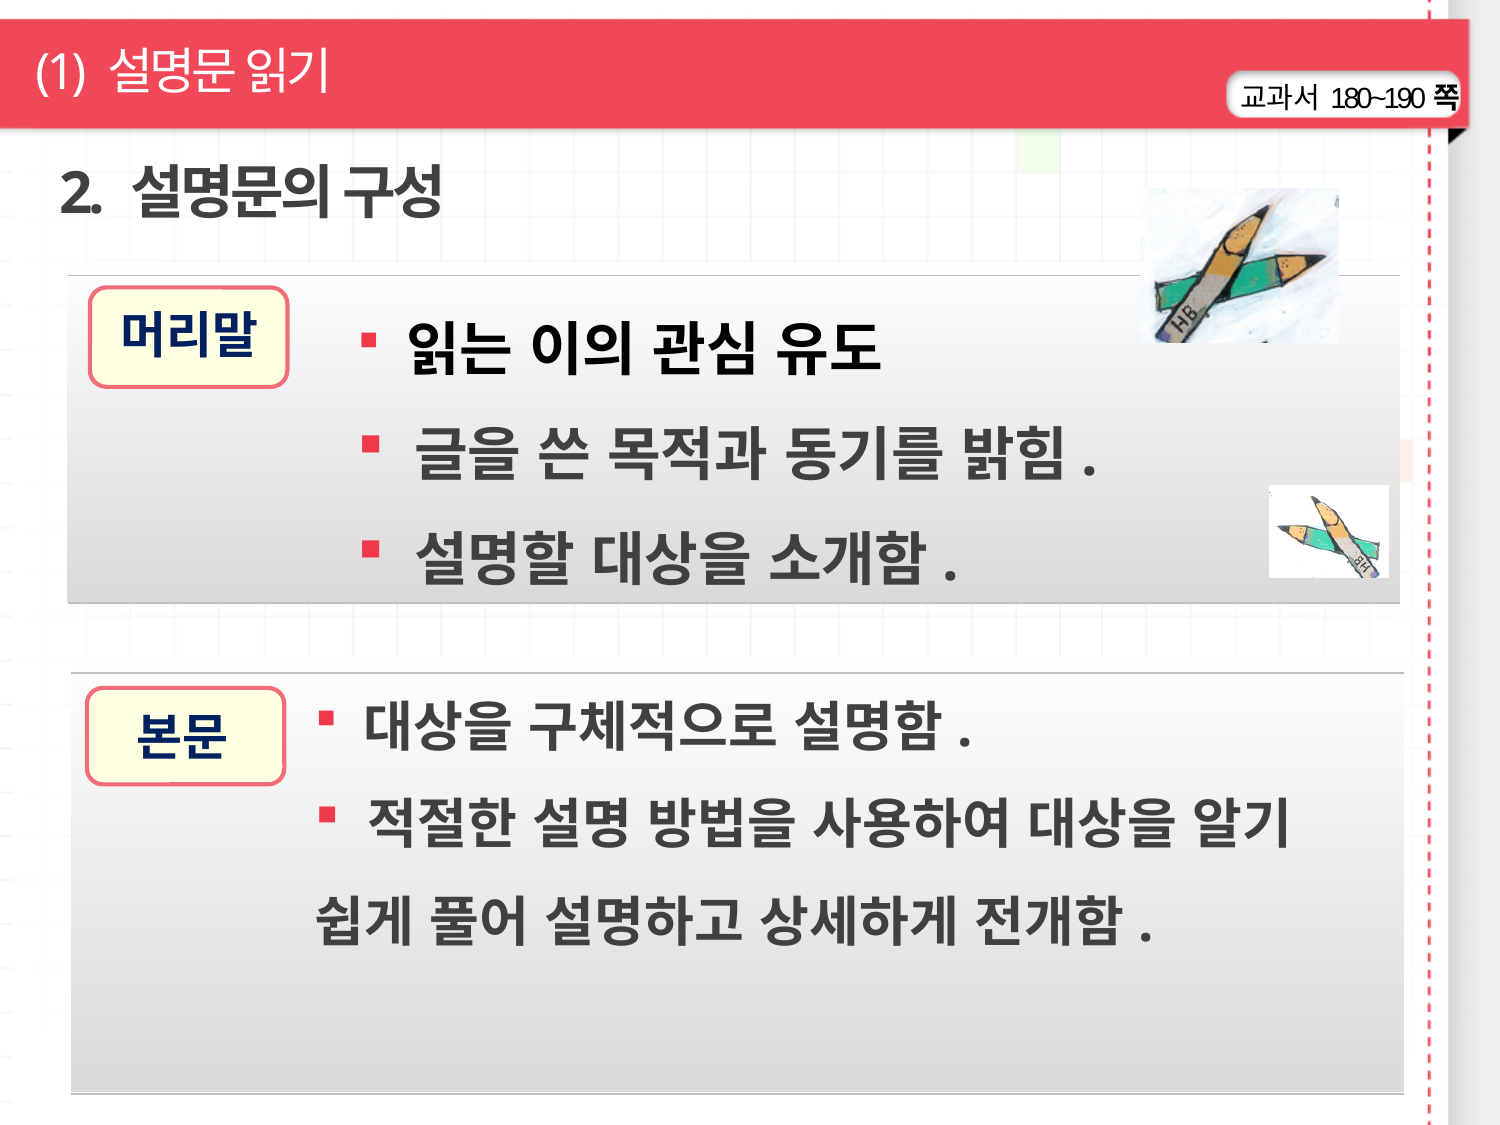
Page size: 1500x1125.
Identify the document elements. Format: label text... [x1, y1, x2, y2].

list 180~190쪽 [1330, 78, 1490, 114]
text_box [71, 656, 1405, 1095]
picture [0, 0, 1500, 1125]
list (1) 설명문 읽기 [0, 11, 1170, 154]
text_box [67, 262, 1401, 604]
list 2. 설명문의 구성 [0, 154, 1424, 226]
text_box 대상을 구체적으로 설명함. 적절한 설명 방법을 사용하여 대상을 알기 쉽게 풀어 설명하고 상세하게 전개함. [300, 652, 1424, 960]
